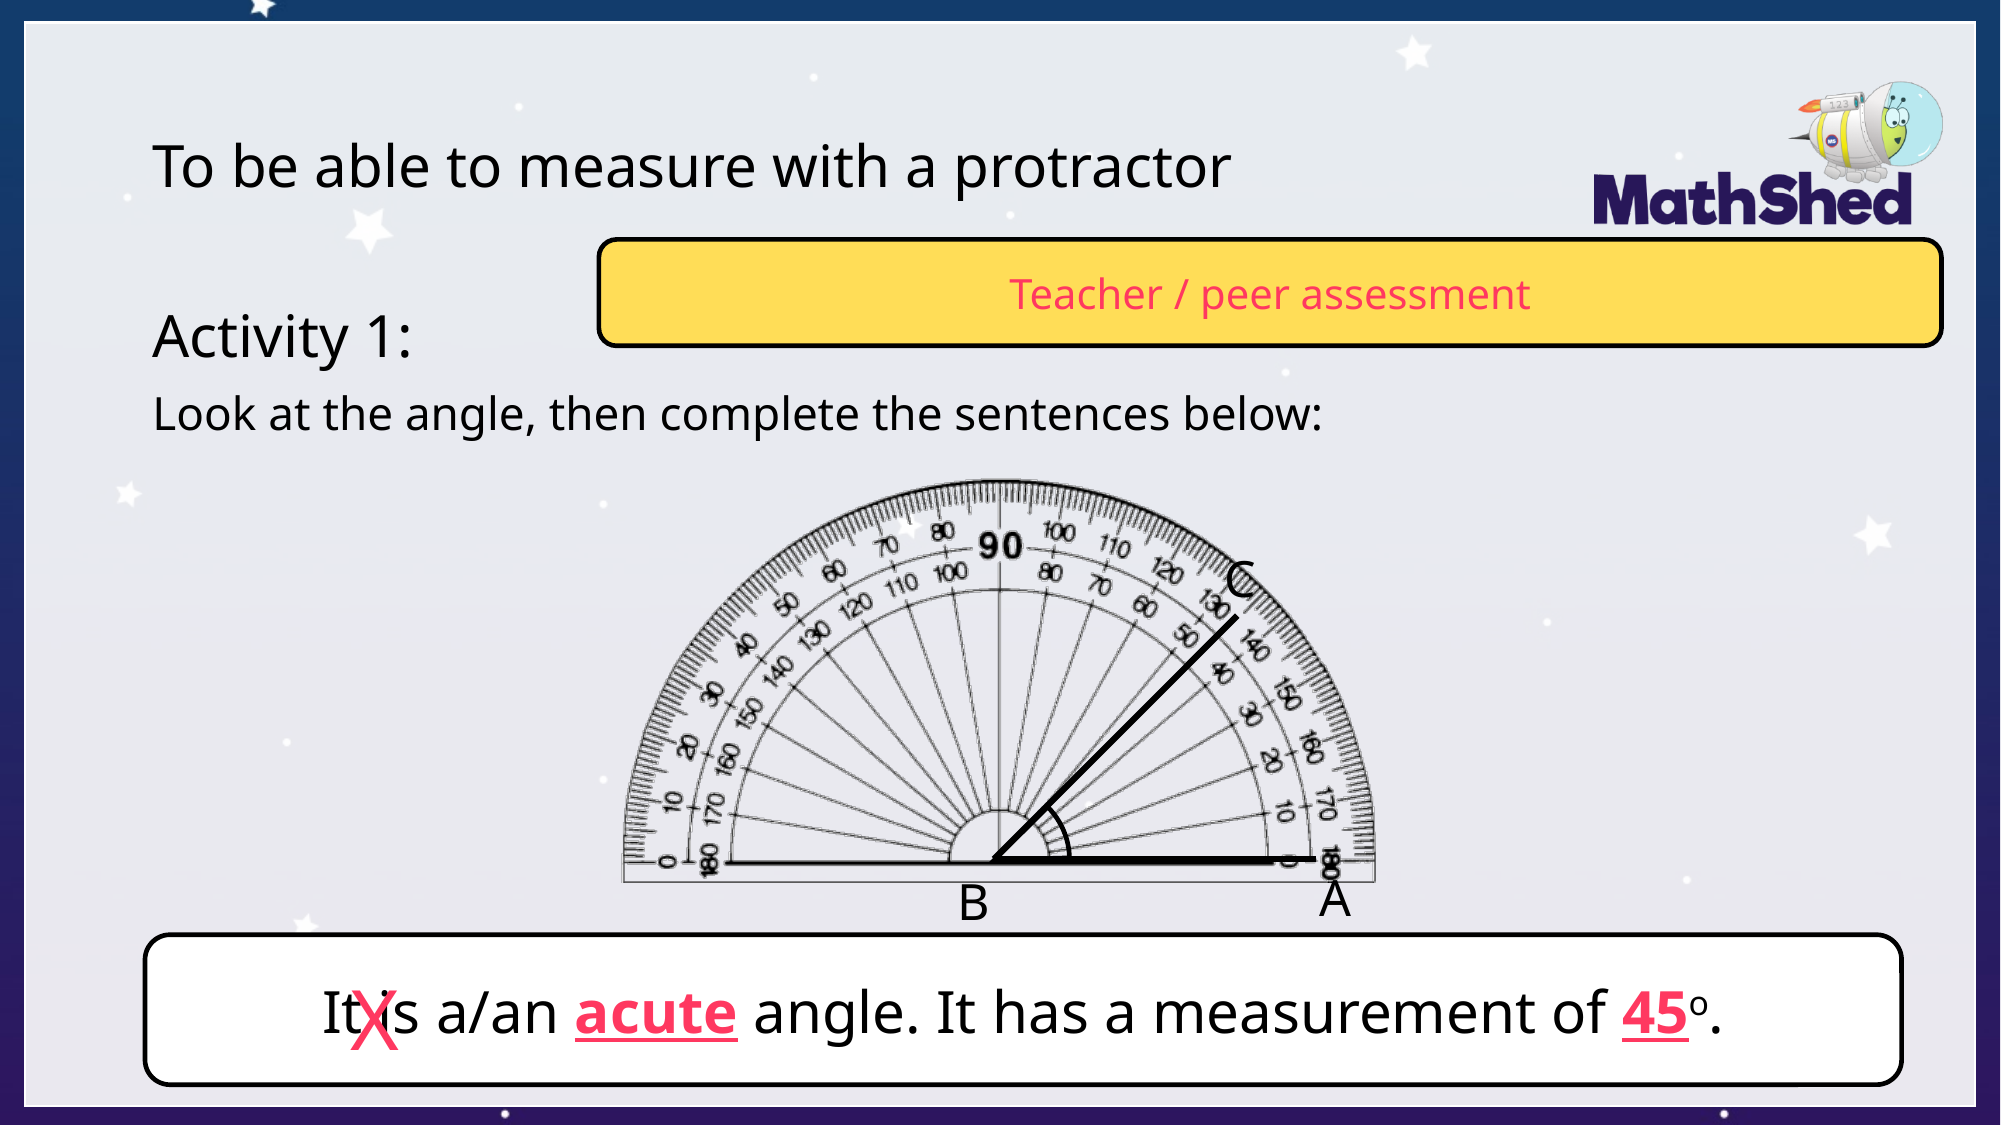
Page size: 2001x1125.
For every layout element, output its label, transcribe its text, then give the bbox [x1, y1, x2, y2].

title To be able to measure with a protractor [137, 59, 1578, 278]
picture [0, 0, 2001, 1125]
text_box It is a/an acute angle. It has a measurement of 45o. [143, 933, 1903, 1086]
text_box A [1304, 883, 1367, 933]
list Activity 1: Look at the angle, then complete the sentences below: [137, 299, 1863, 1014]
text_box B [943, 883, 1006, 938]
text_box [993, 615, 1238, 859]
text_box Teacher / peer assessment [597, 238, 1943, 347]
text_box X [335, 959, 414, 1075]
